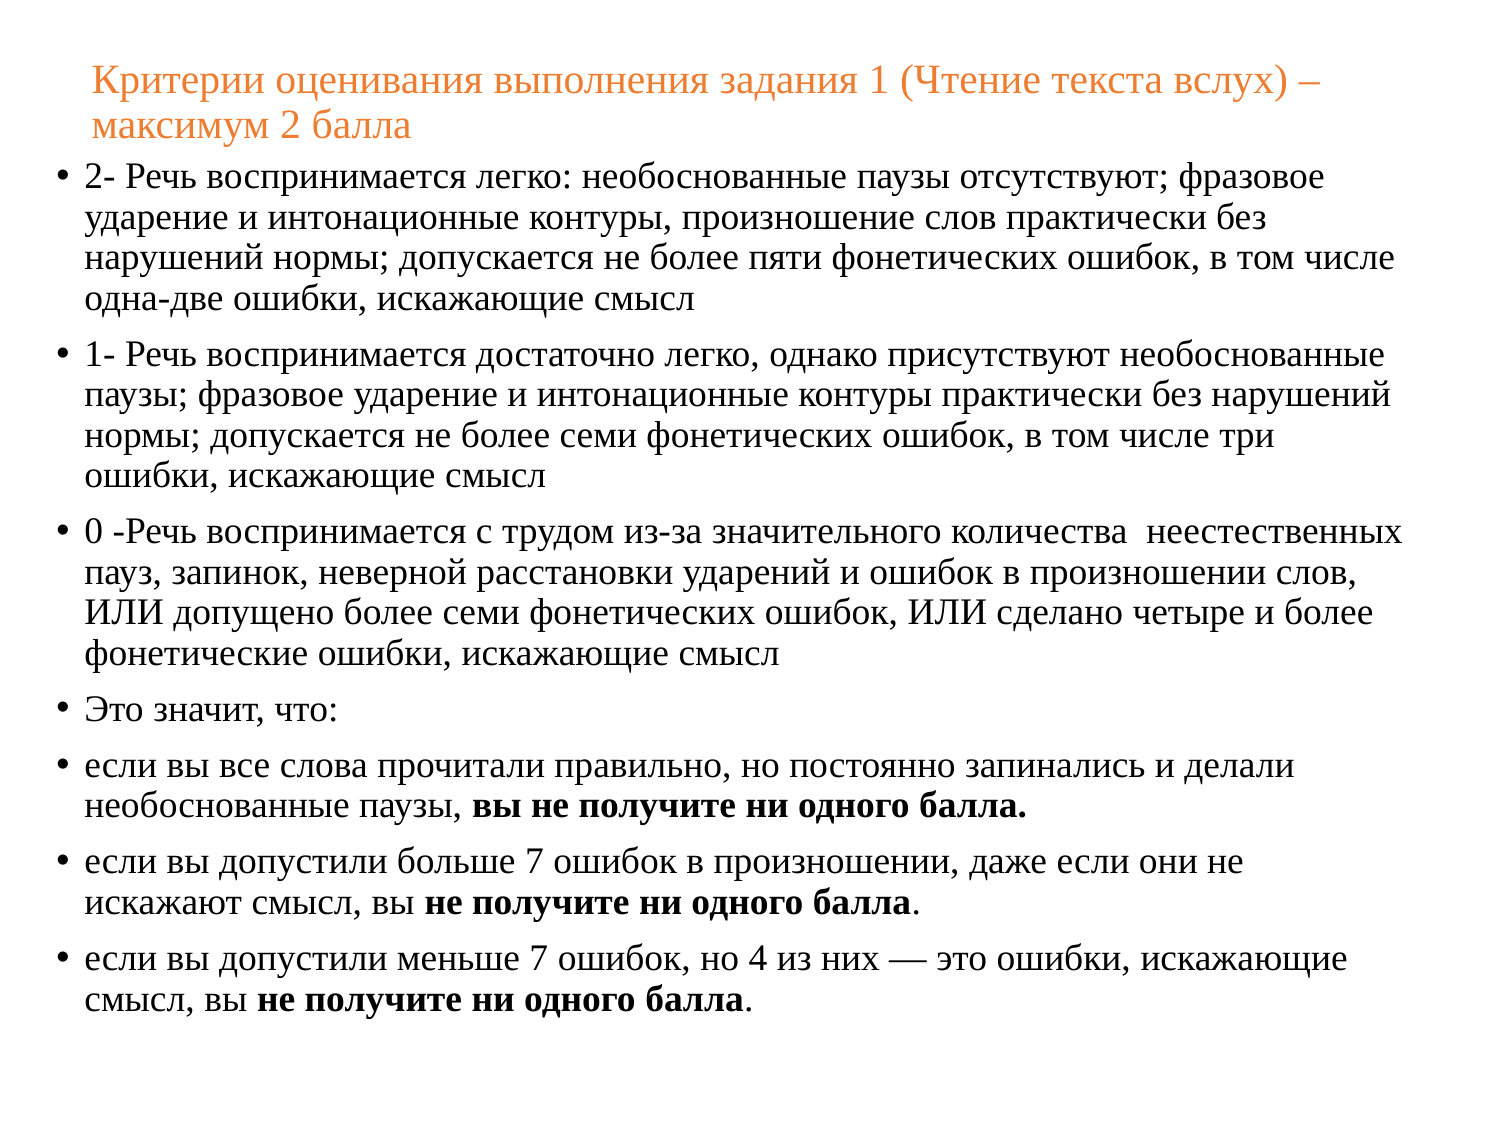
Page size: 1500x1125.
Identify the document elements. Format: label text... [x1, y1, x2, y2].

list 2- Речь воспринимается легко: необоснованные паузы отсутствуют; фразовое ударение и интонационные контуры, произношение слов практически без нарушений нормы; допускается не более пяти фонетических ошибок, в том числе одна-две ошибки, искажающие смысл 1- Речь воспринимается достаточно легко, однако присутствуют необоснованные паузы; фразовое ударение и интонационные контуры практически без нарушений нормы; допускается не более семи фонетических ошибок, в том числе три ошибки, искажающие смысл 0 -Речь воспринимается с трудом из-за значительного количества неестественных пауз, запинок, неверной расстановки ударений и ошибок в произношении слов, ИЛИ допущено более семи фонетических ошибок, ИЛИ сделано четыре и более фонетические ошибки, искажающие смысл Это значит, что: если вы все слова прочитали правильно, но постоянно запинались и делали необоснованные паузы, вы не получите ни одного балла. если вы допустили больше 7 ошибок в произношении, даже если они не искажают смысл, вы не получите ни одного балла. если вы допустили меньше 7 ошибок, но 4 из них — это ошибки, искажающие смысл, вы не получите ни одного балла. [41, 149, 1425, 1083]
title Критерии оценивания выполнения задания 1 (Чтение текста вслух) – максимум 2 балла [76, 45, 1425, 149]
